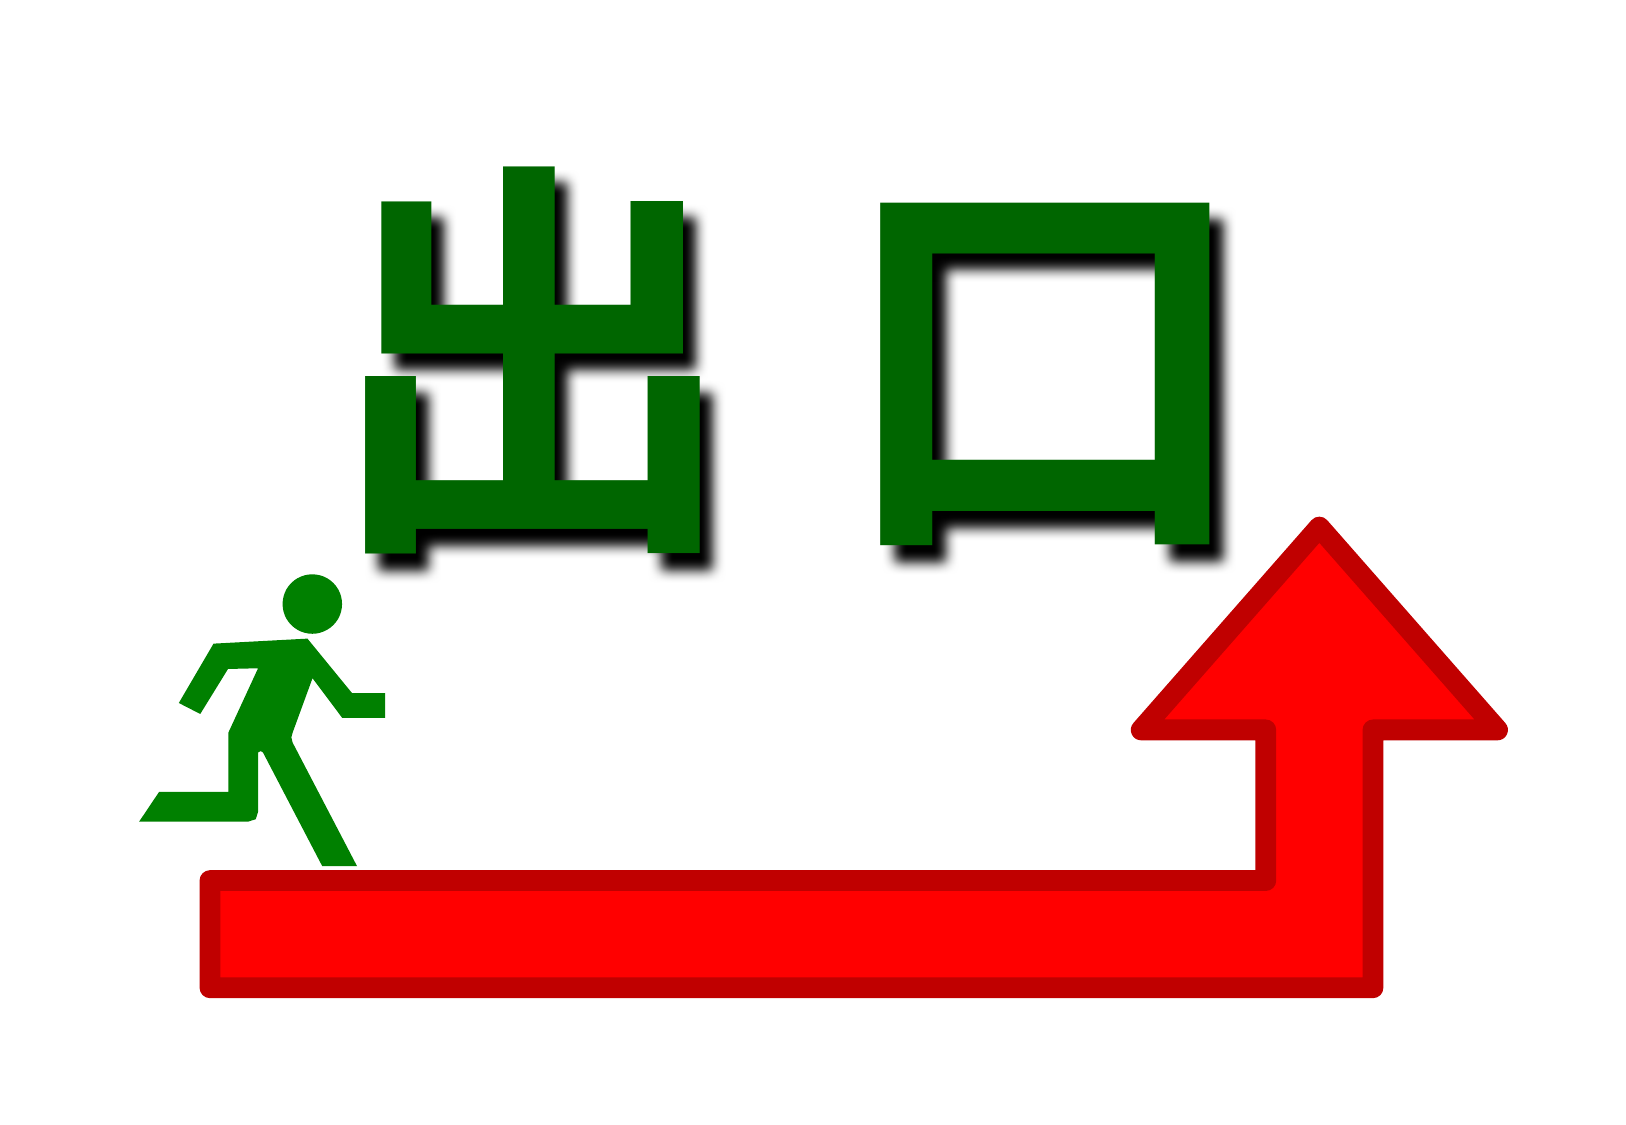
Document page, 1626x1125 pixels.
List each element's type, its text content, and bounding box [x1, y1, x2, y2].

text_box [138, 574, 386, 867]
text_box 出 口 [308, 92, 1269, 608]
text_box [207, 524, 1500, 990]
